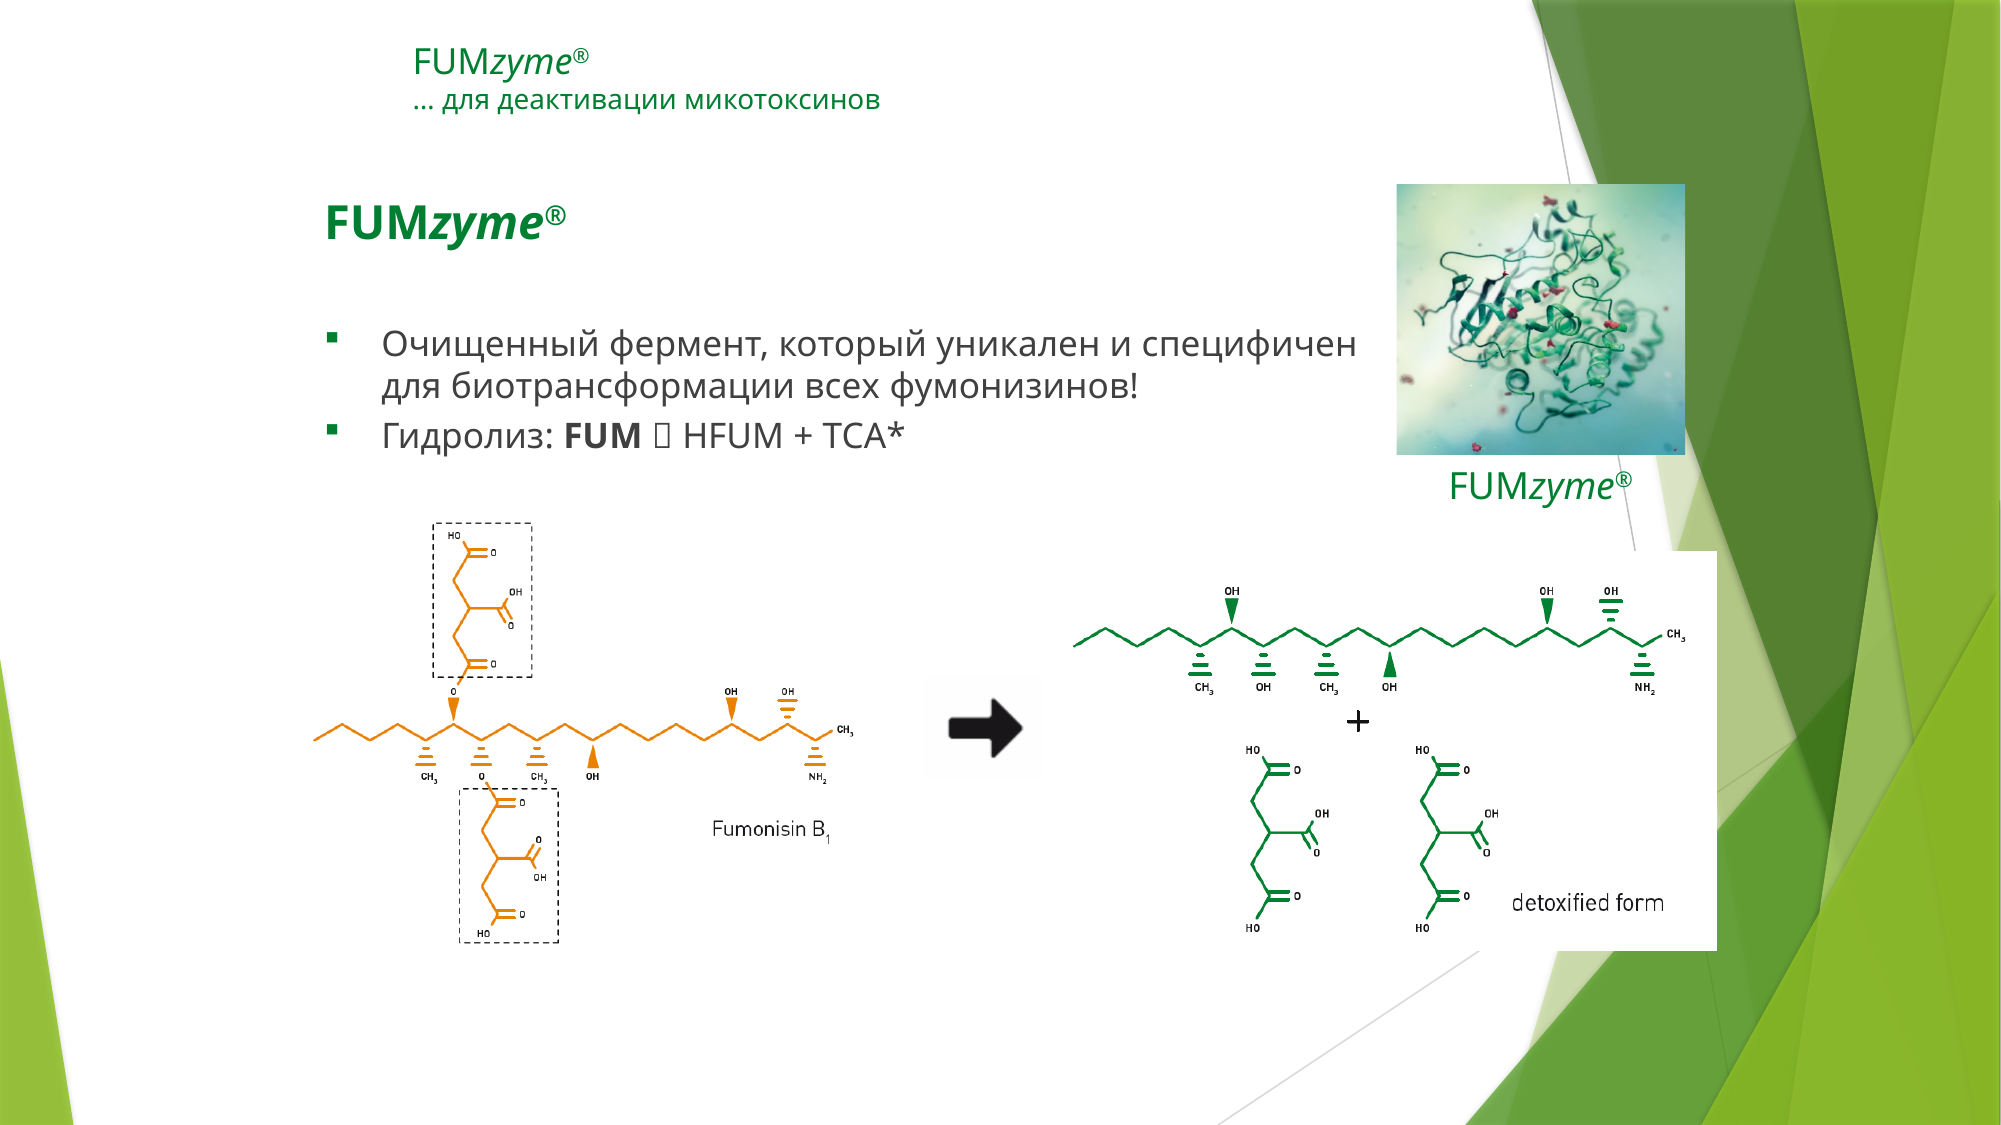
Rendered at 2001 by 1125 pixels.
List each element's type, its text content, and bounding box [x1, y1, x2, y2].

picture [1395, 183, 1686, 456]
text_box FUMzyme® [1433, 464, 1649, 515]
picture [290, 501, 880, 951]
picture [923, 666, 1041, 786]
text_box FUMzyme® Очищенный фермент, который уникален и специфичен для биотрансформации всех фумонизинов! Гидролиз: FUM  HFUM + TCA* [309, 184, 1391, 493]
picture [1044, 550, 1718, 952]
title FUMzyme® … для деактивации микотоксинов [397, 30, 1686, 124]
